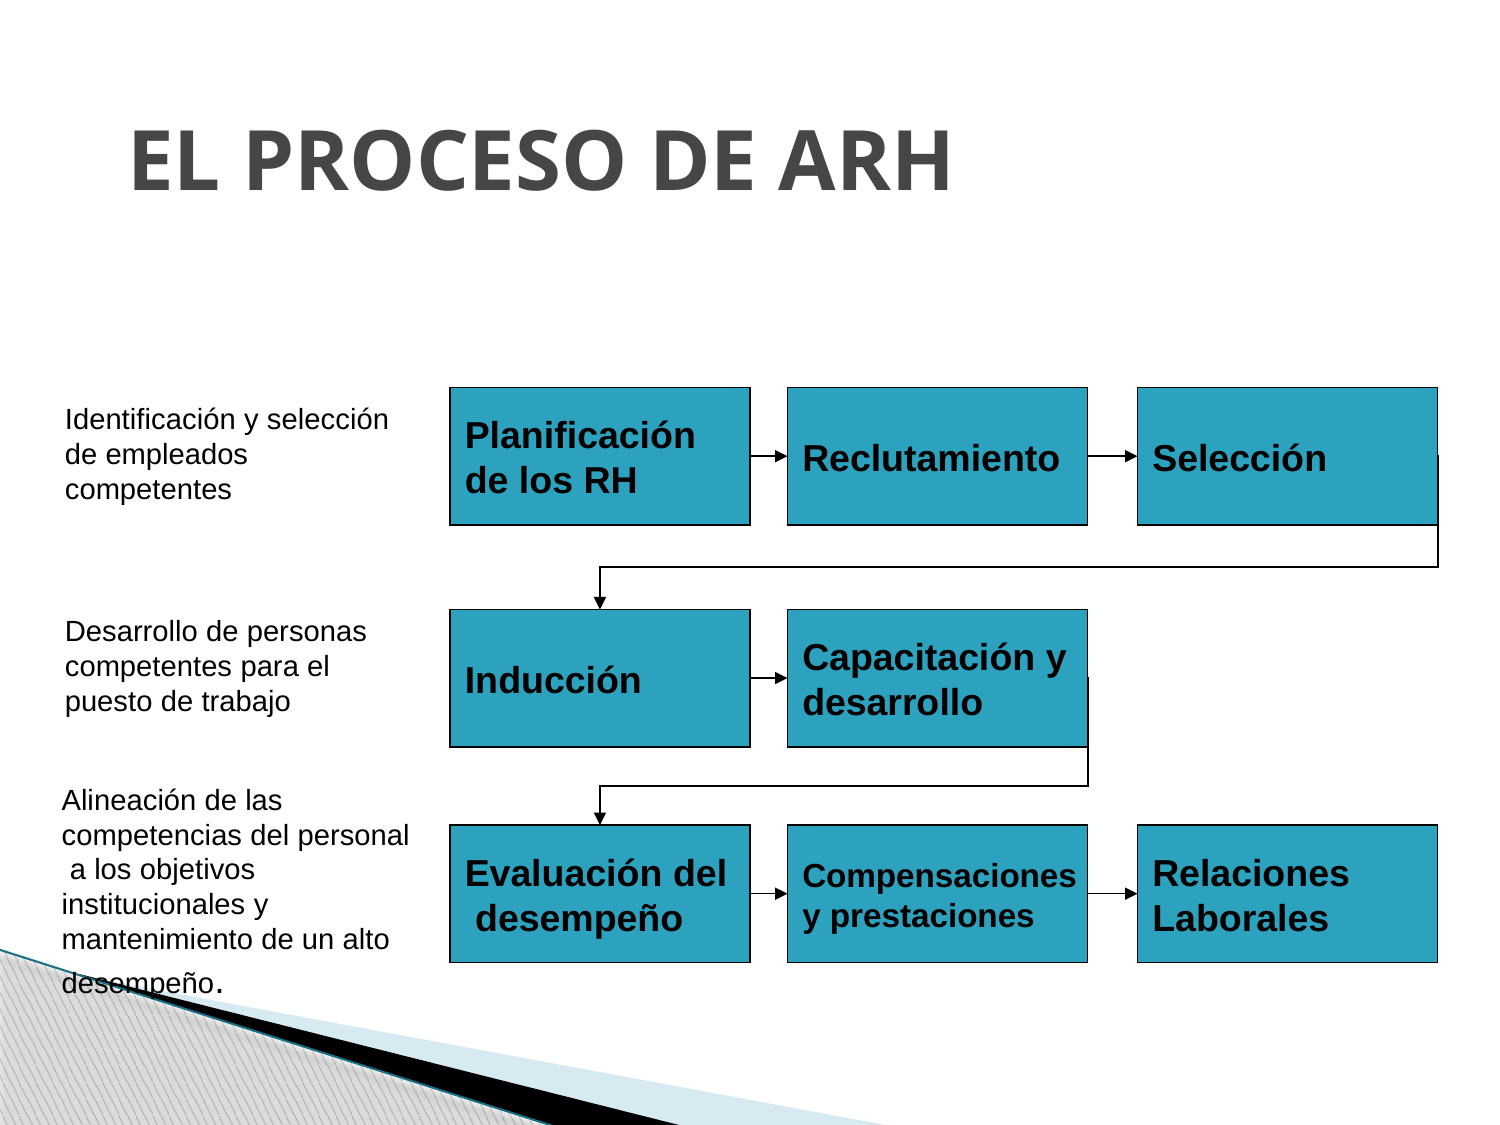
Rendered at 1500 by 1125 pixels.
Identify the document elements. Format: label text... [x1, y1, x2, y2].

text_box Compensaciones y prestaciones [787, 835, 1088, 963]
text_box Identificación y selección de empleados competentes [49, 392, 425, 513]
text_box Selección [1137, 387, 1438, 455]
text_box Reclutamiento [787, 387, 1088, 455]
text_box Alineación de las competencias del personal a los objetivos institucionales y mantenimiento de un alto desempeño. [46, 773, 425, 1008]
text_box Relaciones Laborales [1137, 824, 1438, 963]
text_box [599, 677, 1088, 826]
text_box Desarrollo de personas competentes para el puesto de trabajo [49, 605, 425, 725]
text_box Planificación de los RH [449, 387, 750, 525]
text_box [599, 455, 1438, 610]
title EL PROCESO DE ARH [112, 99, 1388, 288]
text_box Inducción [449, 609, 750, 747]
text_box Capacitación y desarrollo [787, 621, 1088, 677]
text_box Evaluación del desempeño [449, 824, 750, 963]
